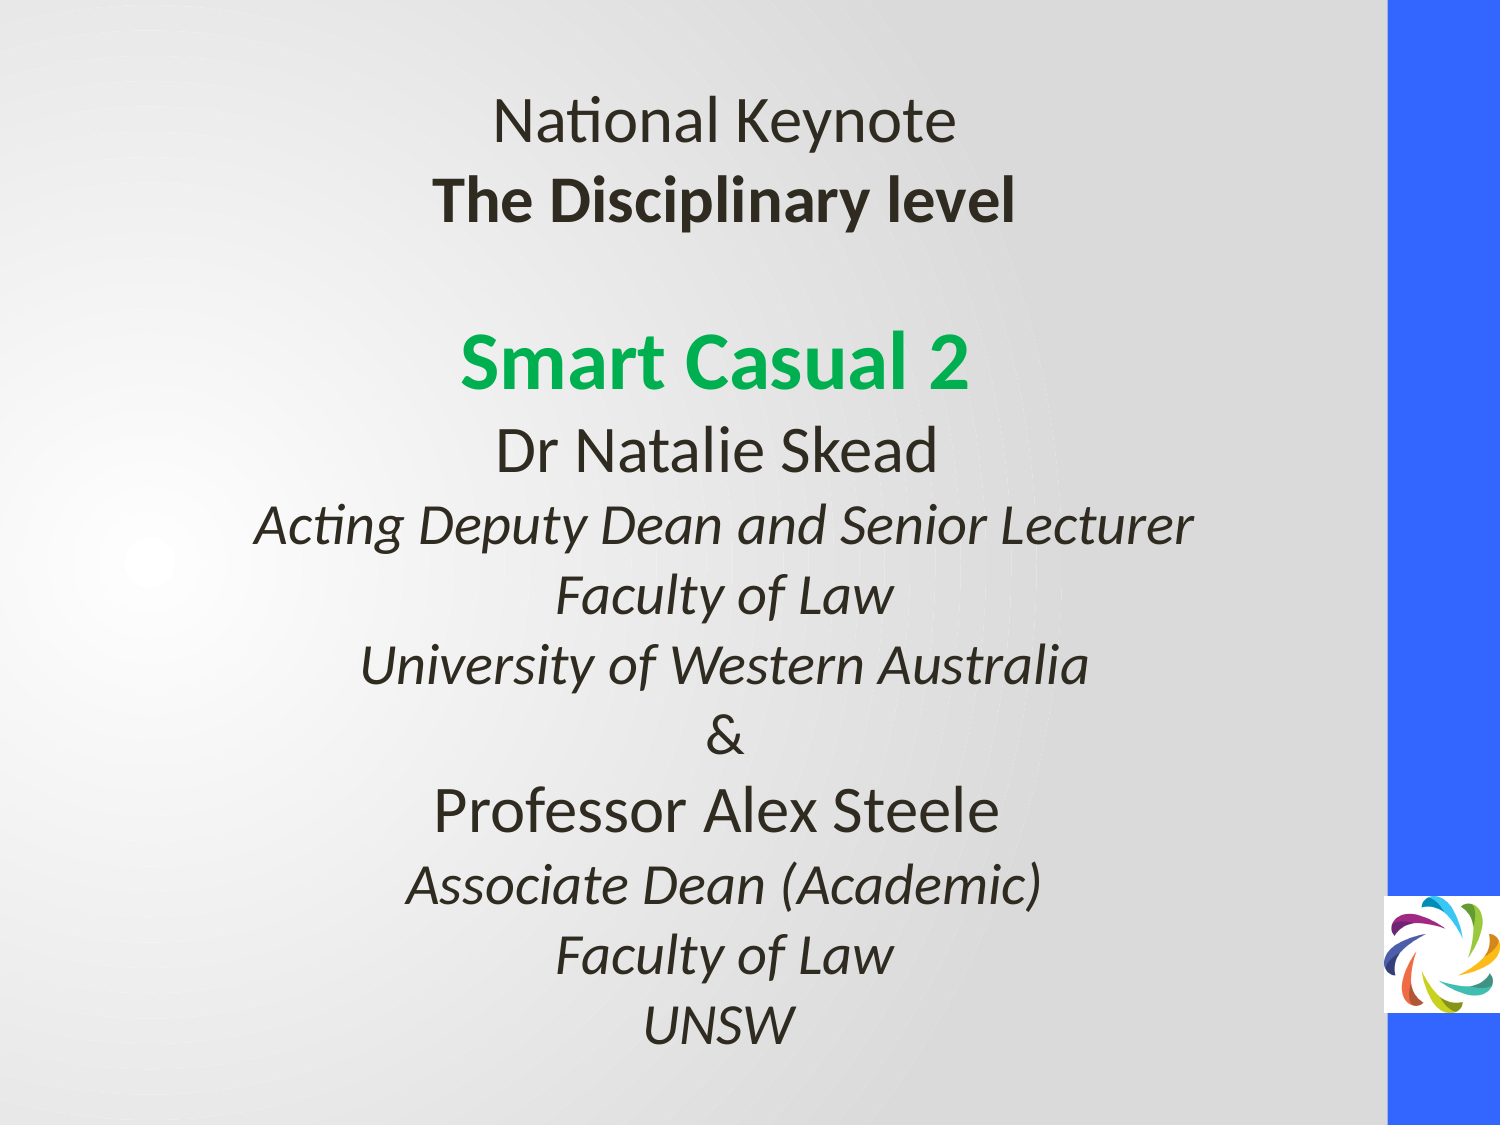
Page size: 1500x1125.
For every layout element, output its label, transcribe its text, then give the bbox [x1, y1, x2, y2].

text_box National Keynote The Disciplinary level Smart Casual 2 Dr Natalie Skead Acting Deputy Dean and Senior Lecturer Faculty of Law University of Western Australia & Professor Alex Steele Associate Dean (Academic) Faculty of Law UNSW [145, 68, 1304, 1064]
picture [1384, 896, 1500, 1013]
